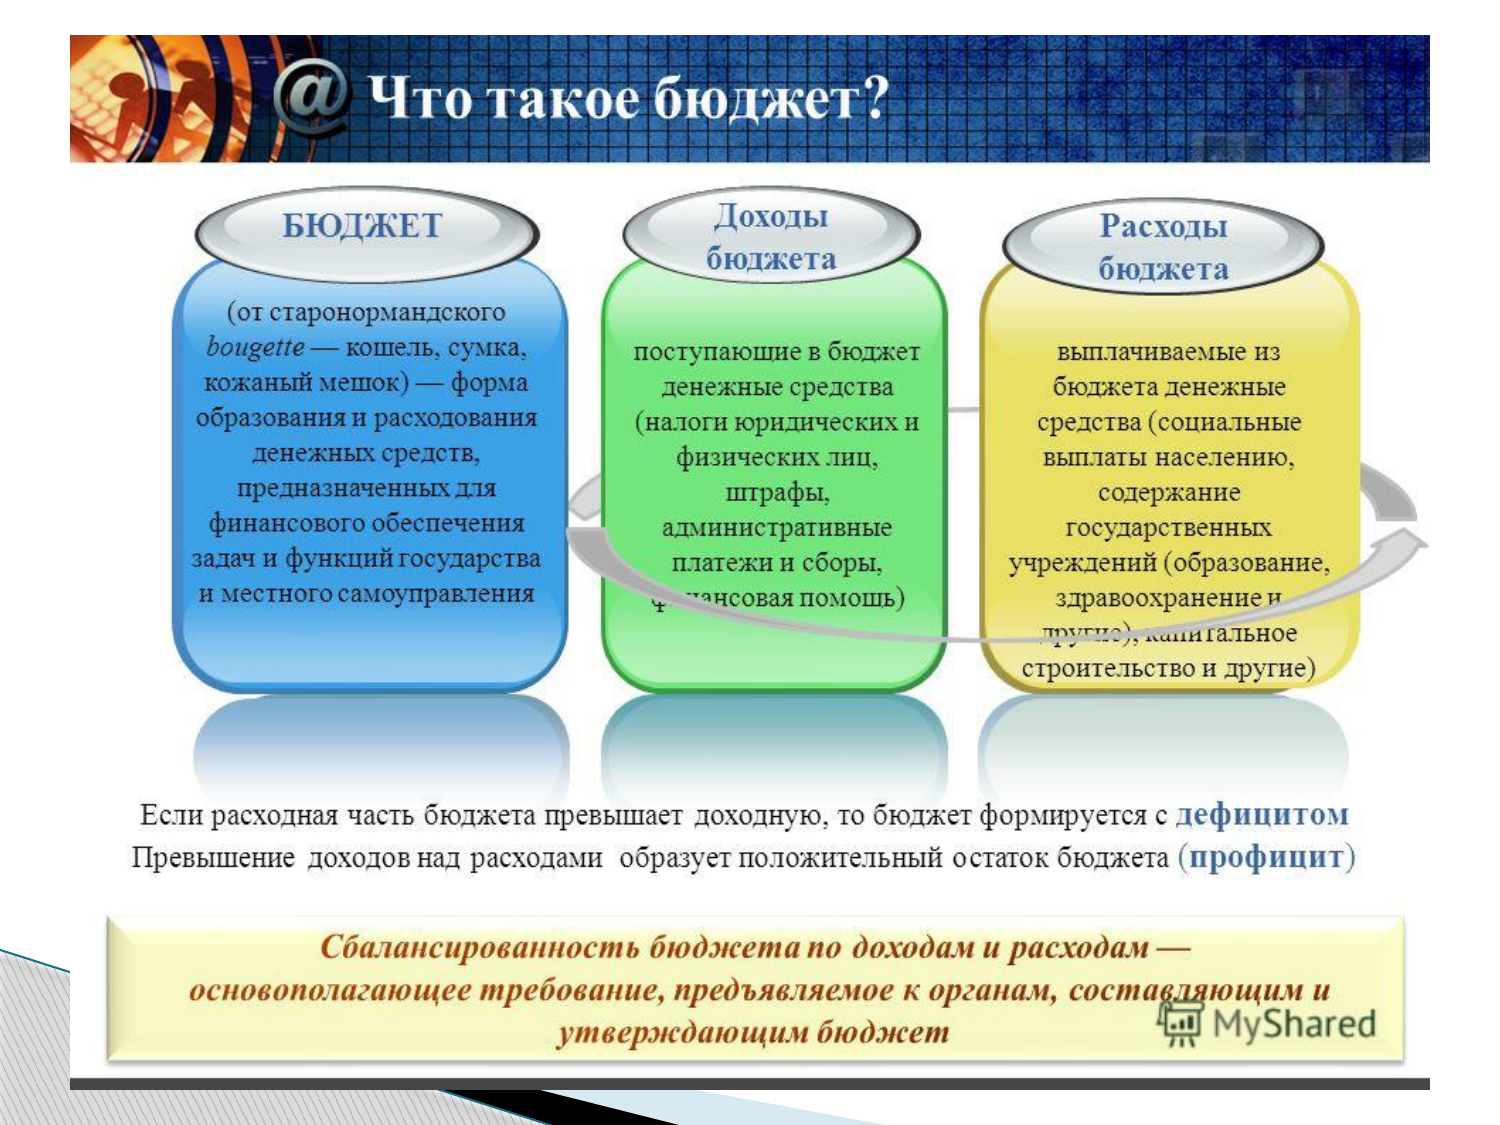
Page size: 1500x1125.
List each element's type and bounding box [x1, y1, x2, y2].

list [70, 34, 1430, 1091]
